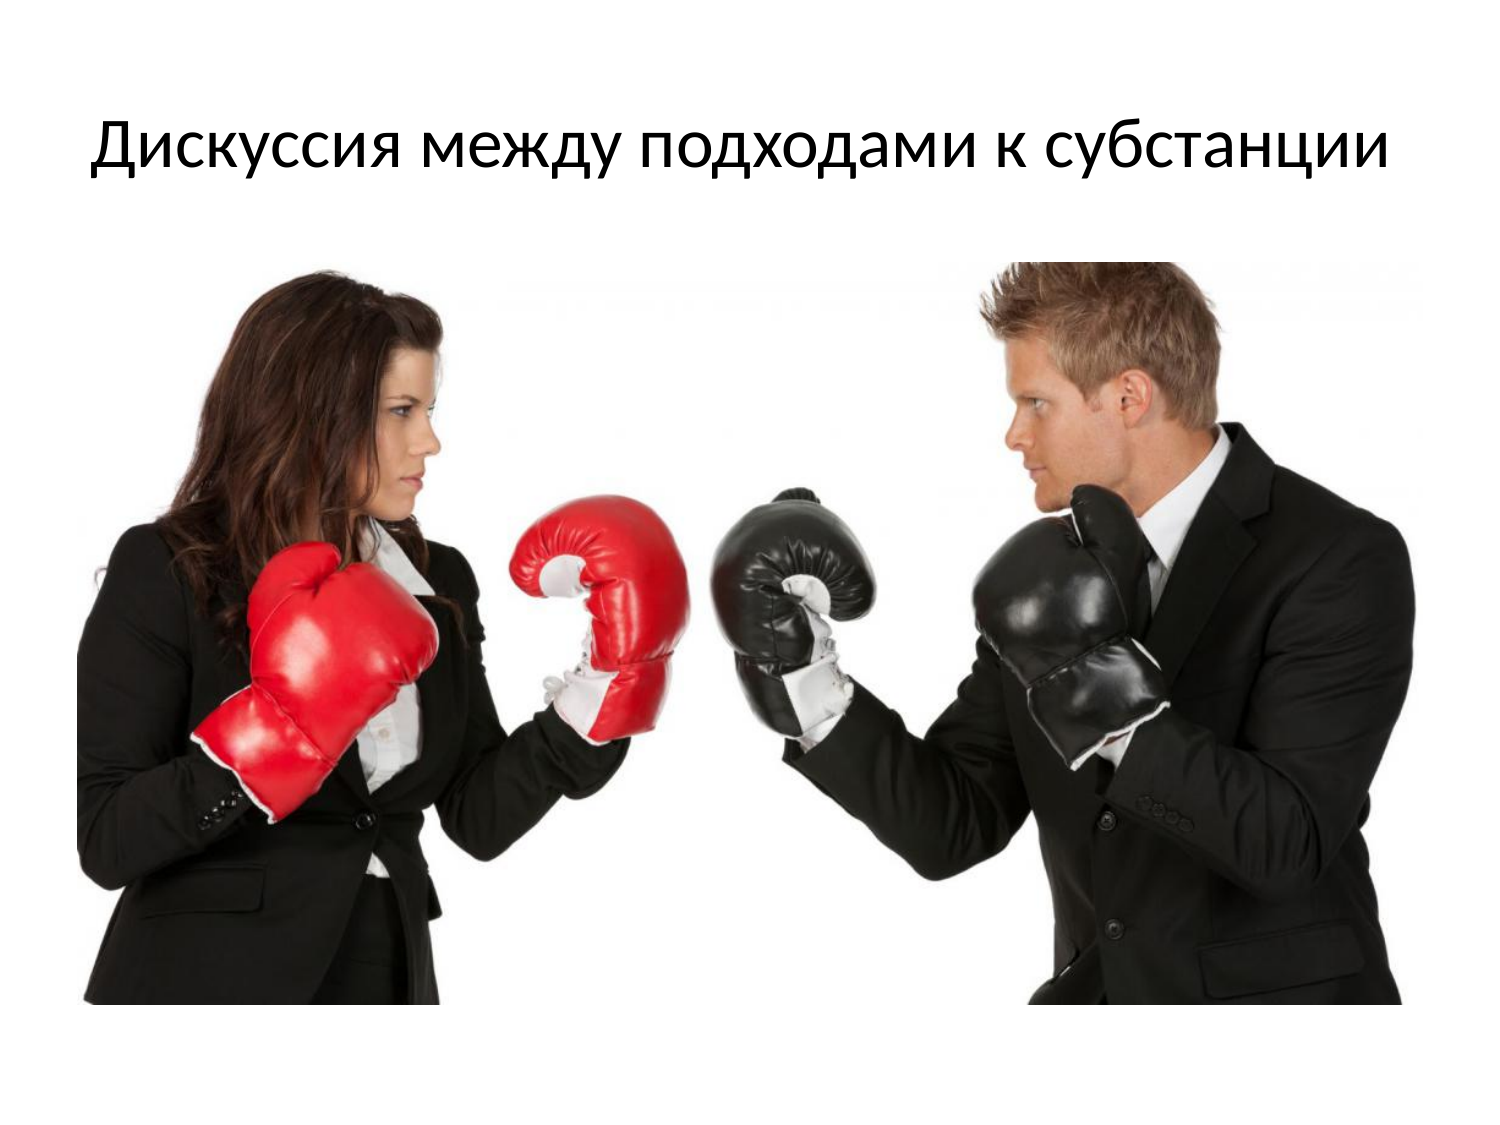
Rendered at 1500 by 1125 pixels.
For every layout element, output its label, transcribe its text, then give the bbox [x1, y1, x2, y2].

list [76, 262, 1423, 1006]
title Дискуссия между подходами к субстанции [75, 45, 1425, 233]
